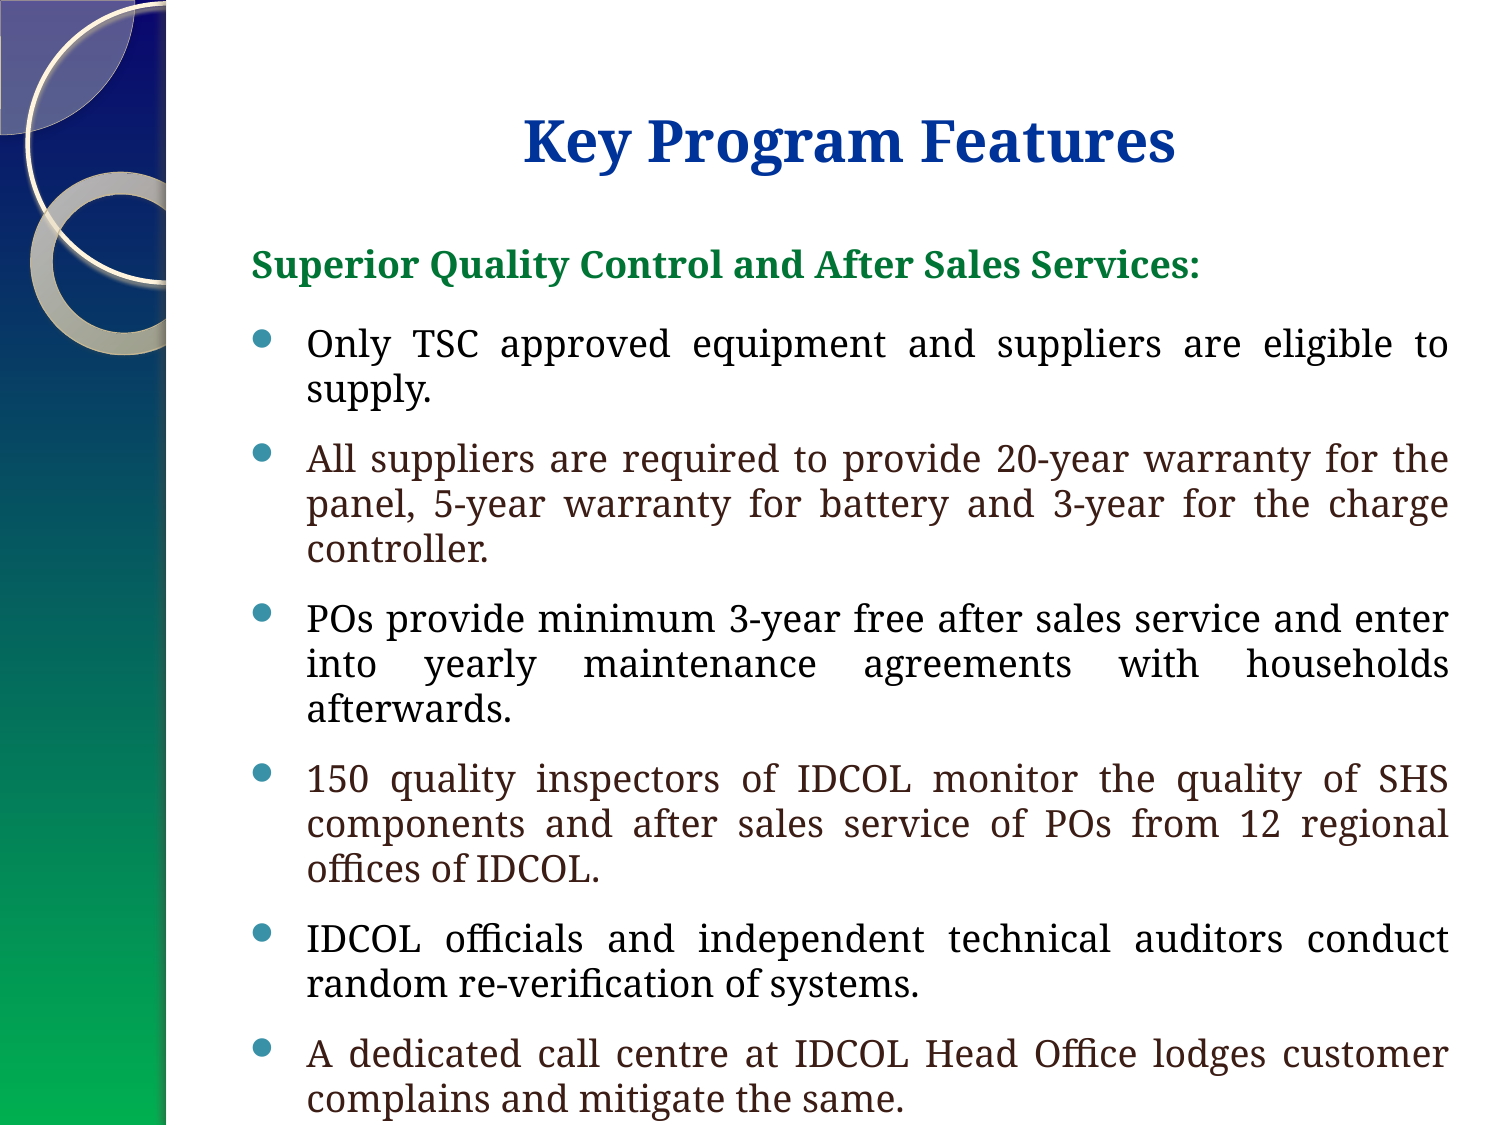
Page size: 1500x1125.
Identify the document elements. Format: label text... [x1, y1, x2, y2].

title Key Program Features [235, 45, 1466, 233]
text_box Superior Quality Control and After Sales Services: [236, 224, 1263, 313]
list Only TSC approved equipment and suppliers are eligible to supply. All suppliers are required to provide 20-year warranty for the panel, 5-year warranty for battery and 3-year for the charge controller. POs provide minimum 3-year free after sales service and enter into yearly maintenance agreements with households afterwards. 150 quality inspectors of IDCOL monitor the quality of SHS components and after sales service of POs from 12 regional offices of IDCOL. IDCOL officials and independent technical auditors conduct random re-verification of systems. A dedicated call centre at IDCOL Head Office lodges customer complains and mitigate the same. [235, 312, 1466, 1025]
